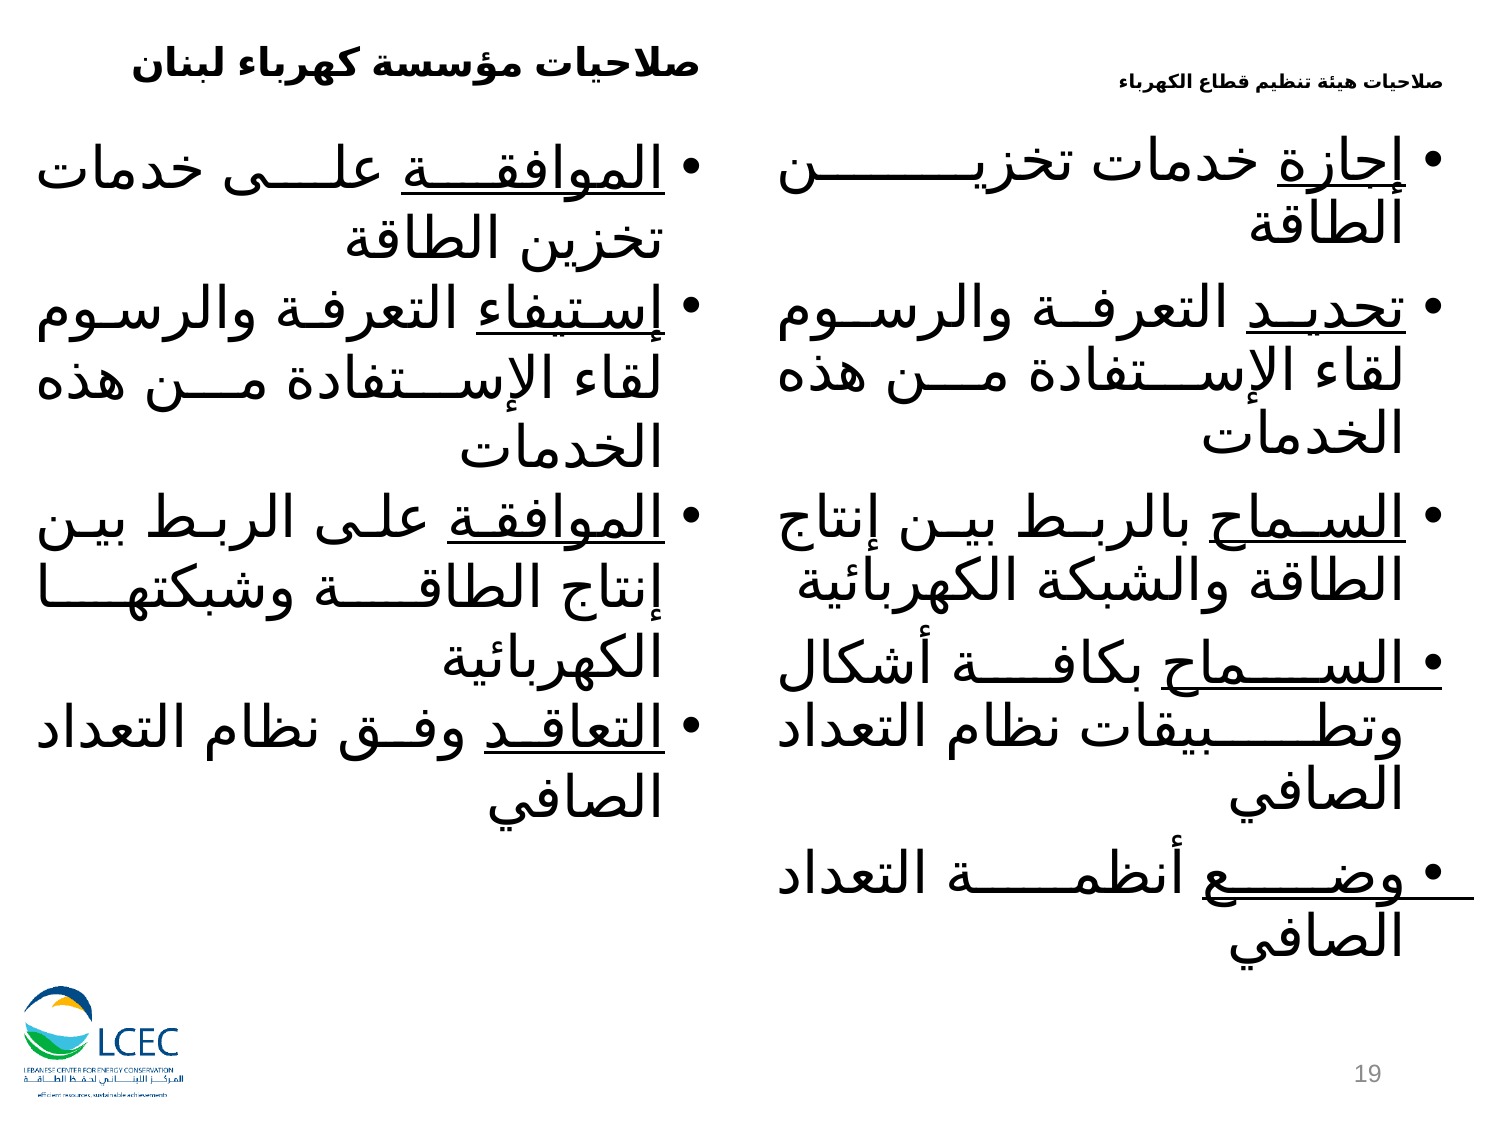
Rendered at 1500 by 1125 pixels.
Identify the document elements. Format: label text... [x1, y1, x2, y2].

text_box الموافقة على خدمات تخزين الطاقة إستيفاء التعرفة والرسوم لقاء الإستفادة من هذه الخدمات الموافقة على الربط بين إنتاج الطاقة وشبكتها الكهربائية التعاقد وفق نظام التعداد الصافي [20, 122, 718, 958]
slide_number 19 [1059, 1042, 1397, 1103]
picture [22, 986, 184, 1099]
list إجازة خدمات تخزين الطاقة تحديد التعرفة والرسوم لقاء الإستفادة من هذه الخدمات السماح بالربط بين إنتاج الطاقة والشبكة الكهربائية السماح بكافة أشكال وتطبيقات نظام التعداد الصافي وضع أنظمة التعداد الصافي [761, 122, 1459, 958]
title صلاحيات هيئة تنظيم قطاع الكهرباء [741, 64, 1459, 123]
text_box صلاحيات مؤسسة كهرباء لبنان [0, 34, 718, 94]
